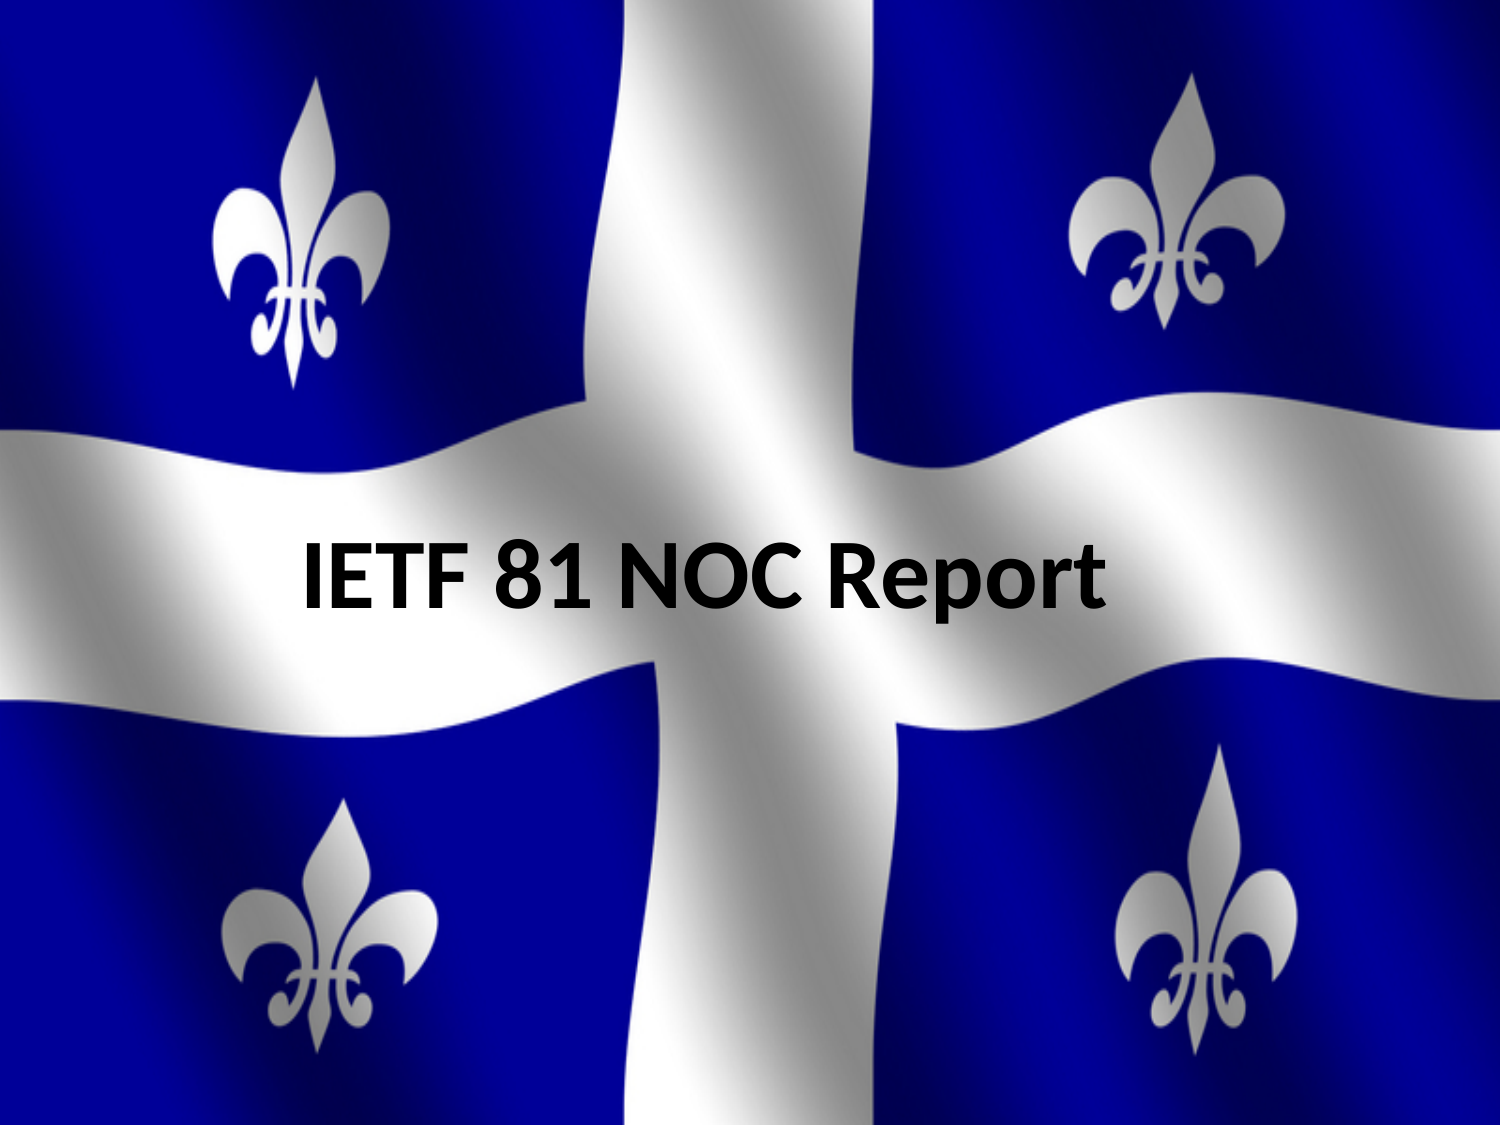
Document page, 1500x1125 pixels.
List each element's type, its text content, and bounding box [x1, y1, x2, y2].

picture [0, 0, 1500, 1125]
title IETF 81 NOC Report [112, 447, 1388, 689]
